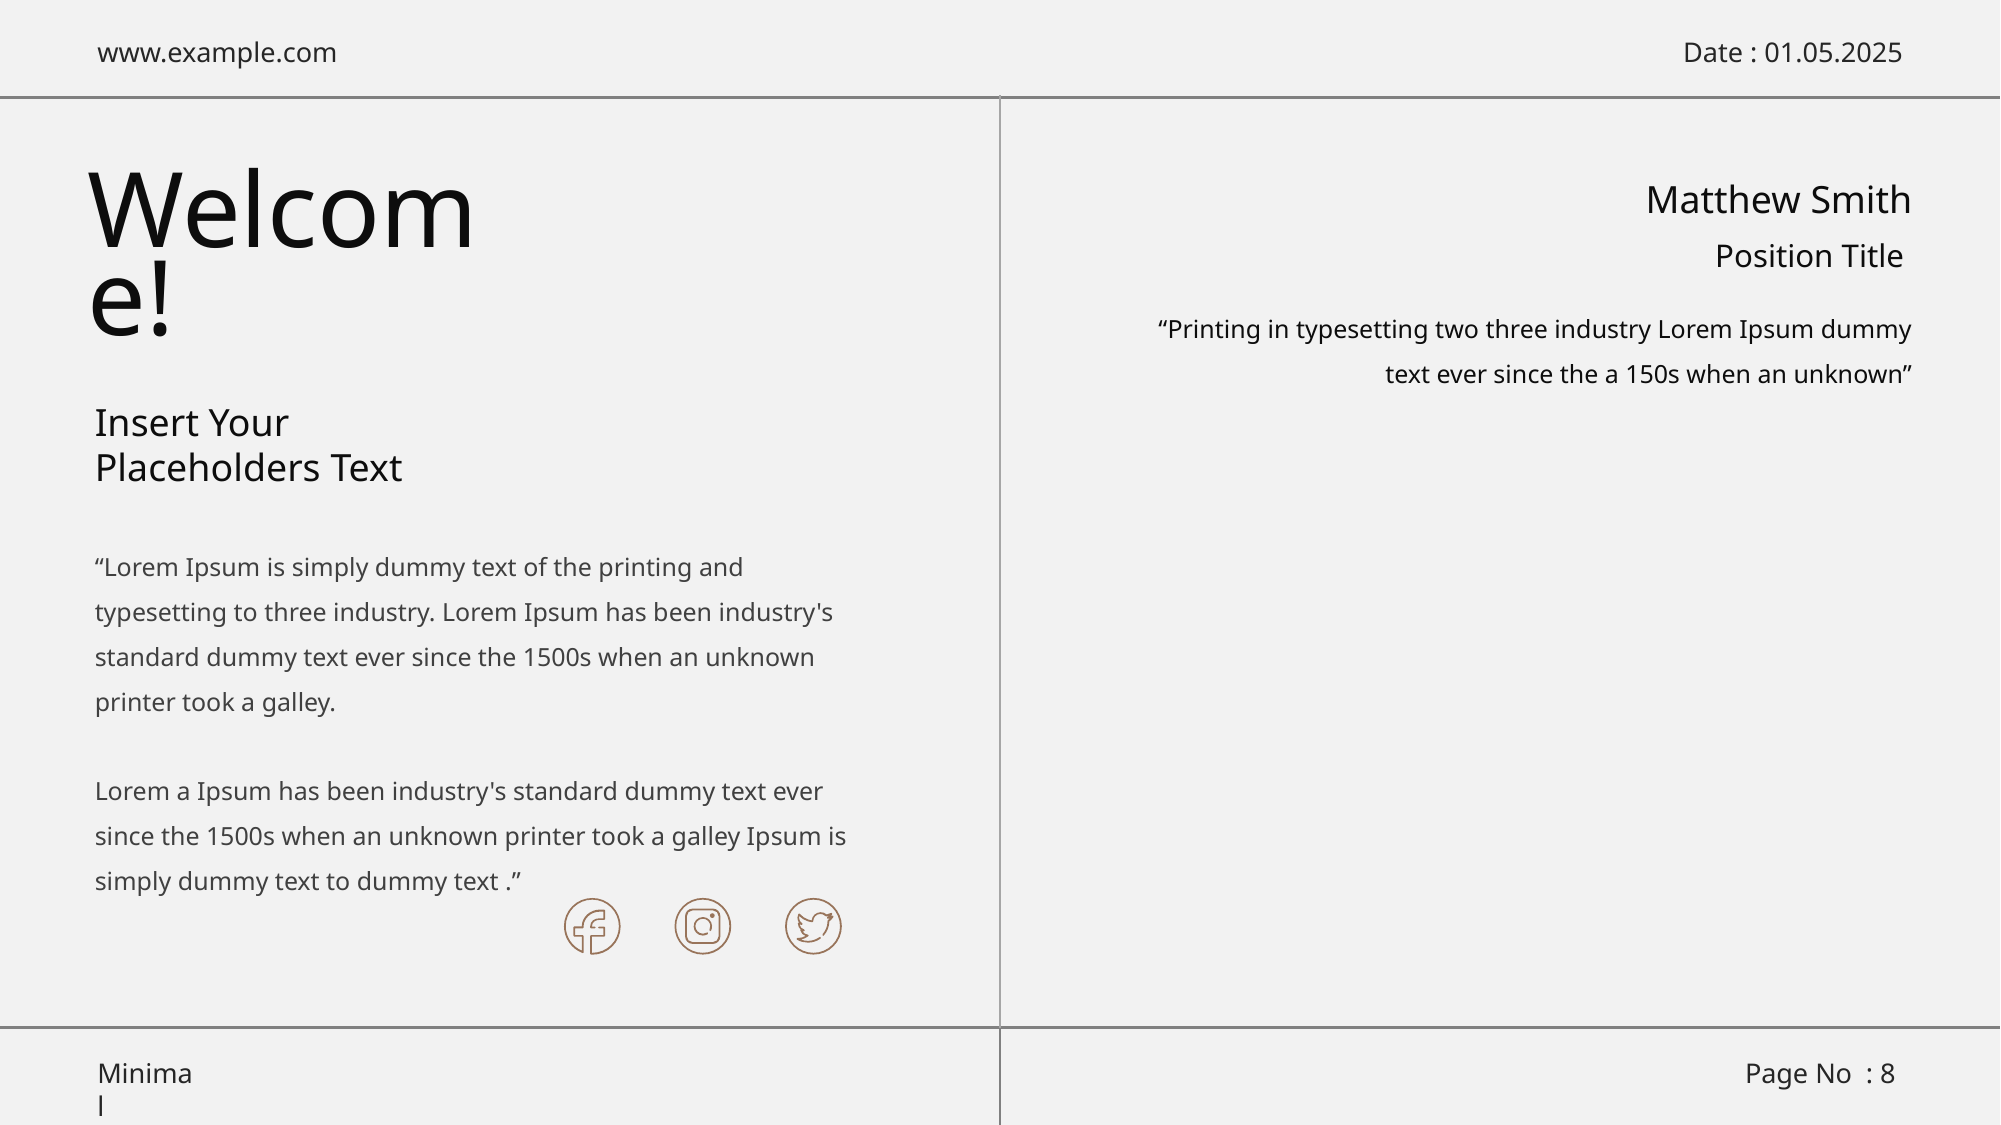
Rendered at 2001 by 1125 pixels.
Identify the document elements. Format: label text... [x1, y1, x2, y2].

text_box “Printing in typesetting two three industry Lorem Ipsum dummy text ever since the a 150s when an unknown” [1095, 290, 1928, 396]
text_box Insert Your Placeholders Text [79, 391, 432, 497]
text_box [785, 897, 842, 955]
text_box Welcome! [72, 170, 550, 360]
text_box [674, 897, 732, 955]
text_box Matthew Smith [1592, 169, 1928, 229]
text_box “Lorem Ipsum is simply dummy text of the printing and typesetting to three industry. Lorem Ipsum has been industry's standard dummy text ever since the 1500s when an unknown printer took a galley. Lorem a Ipsum has been industry's standard dummy text ever since the 1500s when an unknown printer took a galley Ipsum is simply dummy text to dummy text .” [79, 529, 875, 903]
text_box [563, 897, 621, 955]
text_box Position Title [1655, 228, 1928, 281]
picture [1095, 434, 2000, 1030]
